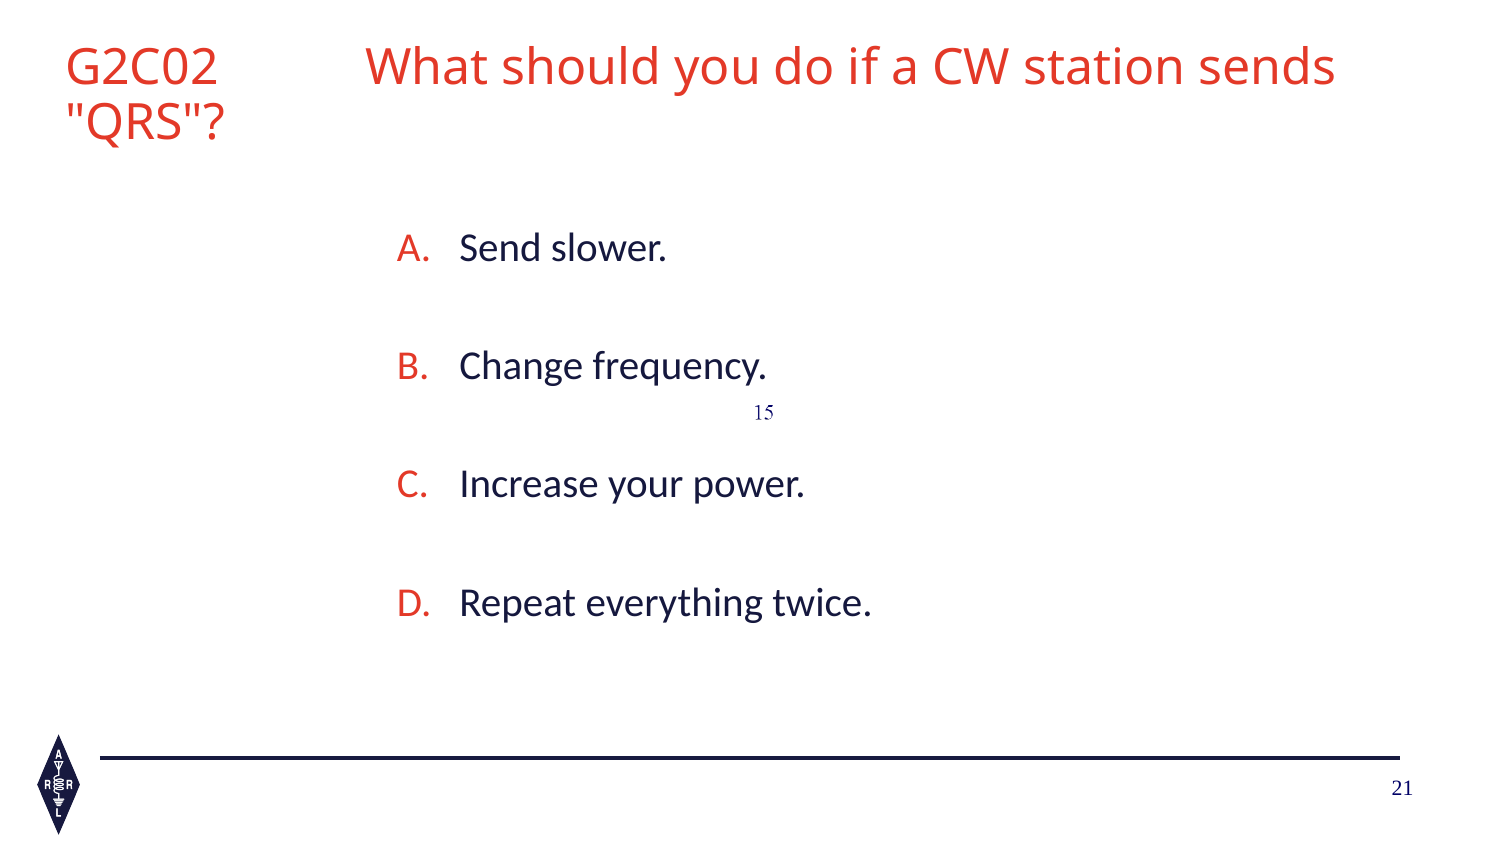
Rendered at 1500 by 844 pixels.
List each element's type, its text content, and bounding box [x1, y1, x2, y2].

title G2C02 What should you do if a CW station sends "QRS"? [65, 36, 1361, 125]
text_box 21 [1353, 768, 1425, 827]
picture [37, 734, 80, 835]
picture [712, 391, 788, 452]
list Send slower. Change frequency. Increase your power. Repeat everything twice. [396, 220, 1023, 679]
